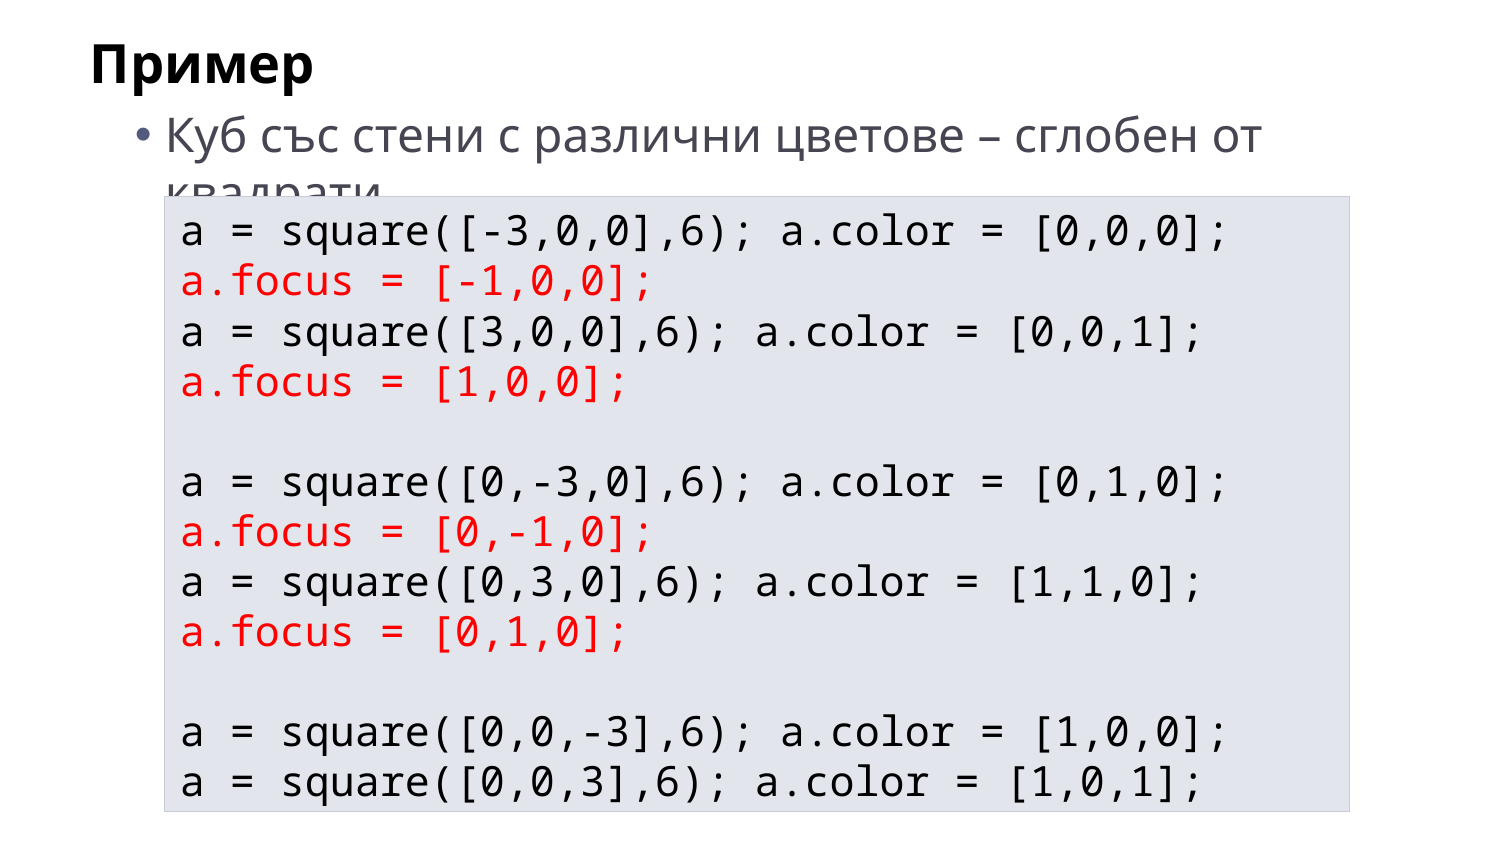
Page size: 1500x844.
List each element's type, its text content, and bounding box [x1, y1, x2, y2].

text_box a = square([-3,0,0],6); a.color = [0,0,0]; a.focus = [-1,0,0]; a = square([3,0,0],6); a.color = [0,0,1]; a.focus = [1,0,0]; a = square([0,-3,0],6); a.color = [0,1,0]; a.focus = [0,-1,0]; a = square([0,3,0],6); a.color = [1,1,0]; a.focus = [0,1,0]; a = square([0,0,-3],6); a.color = [1,0,0]; a = square([0,0,3],6); a.color = [1,0,1]; [164, 196, 1350, 812]
list Пример Куб със стени с различни цветове – сглобен от квадрати [75, 21, 1475, 835]
